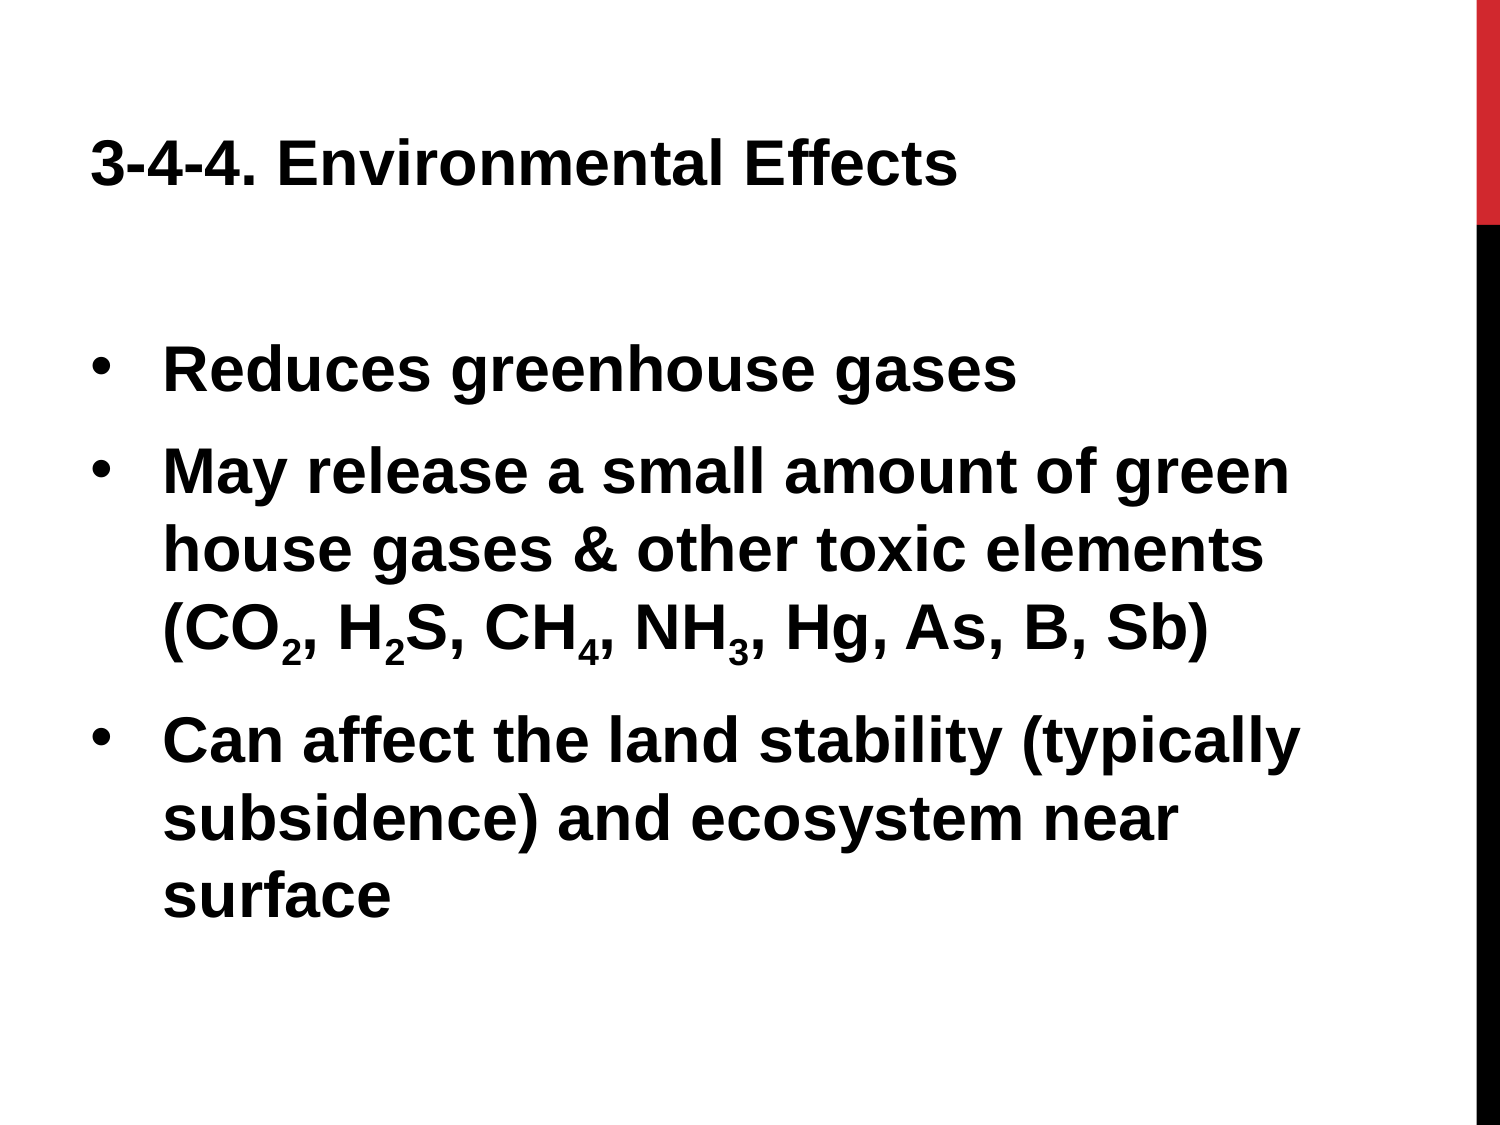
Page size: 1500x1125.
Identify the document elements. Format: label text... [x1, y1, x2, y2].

list 3-4-4. Environmental Effects Reduces greenhouse gases May release a small amount of green house gases & other toxic elements (CO2, H2S, CH4, NH3, Hg, As, B, Sb) Can affect the land stability (typically subsidence) and ecosystem near surface [75, 113, 1325, 1005]
